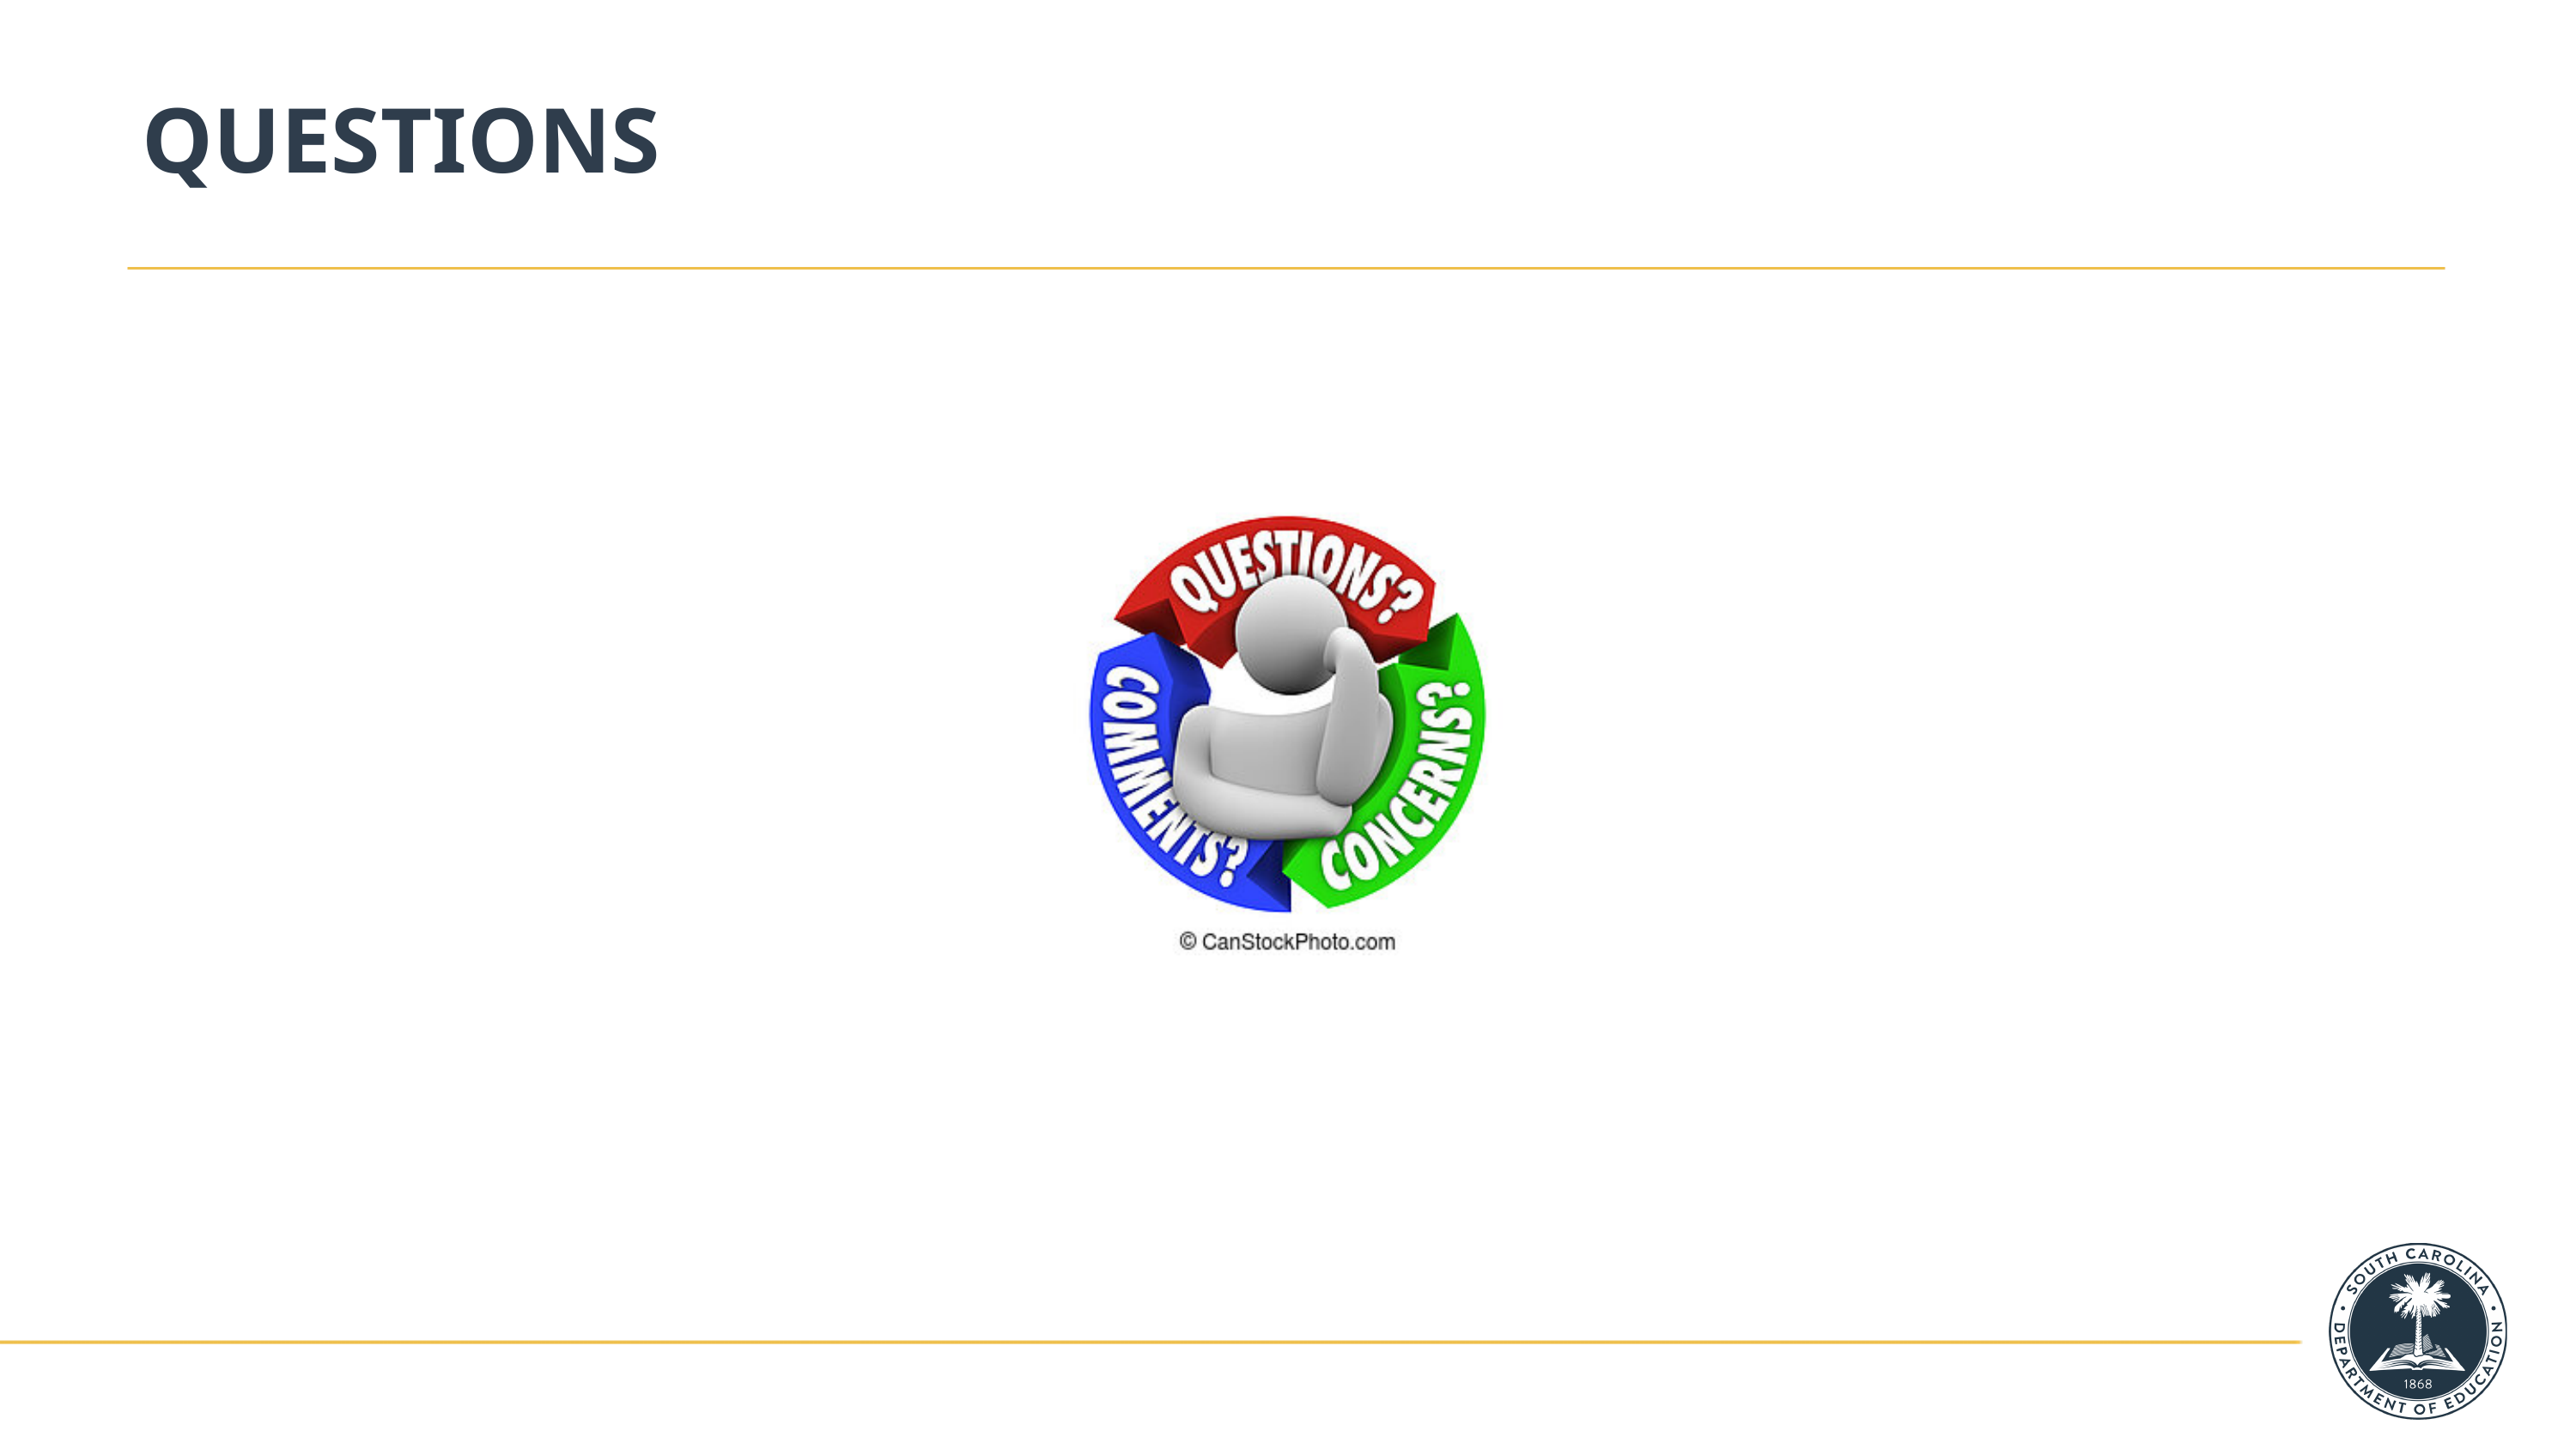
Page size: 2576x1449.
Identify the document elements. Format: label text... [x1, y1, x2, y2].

title QUESTIONS [129, 76, 2447, 232]
picture [2329, 1243, 2507, 1420]
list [1072, 498, 1504, 955]
